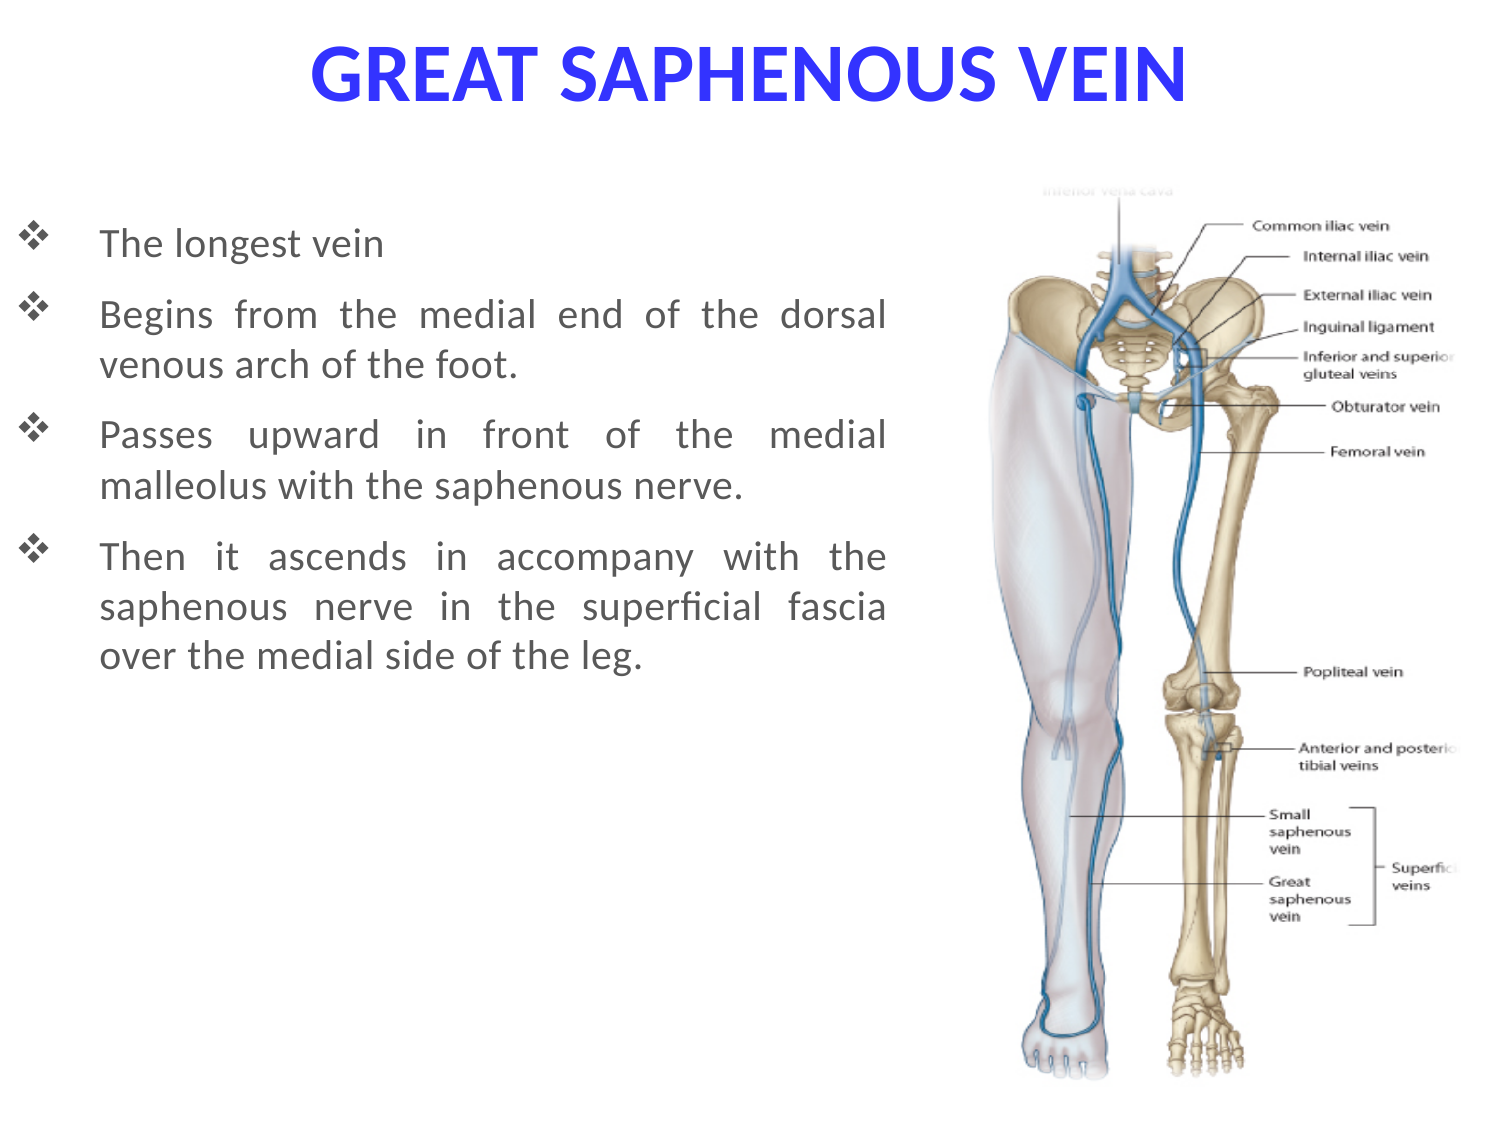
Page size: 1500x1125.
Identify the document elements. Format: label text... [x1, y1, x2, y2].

list The longest vein Begins from the medial end of the dorsal venous arch of the foot. Passes upward in front of the medial malleolus with the saphenous nerve. Then it ascends in accompany with the saphenous nerve in the superficial fascia over the medial side of the leg. [0, 208, 904, 842]
title Great Saphenous Vein [99, 45, 1400, 126]
picture [980, 184, 1461, 1087]
